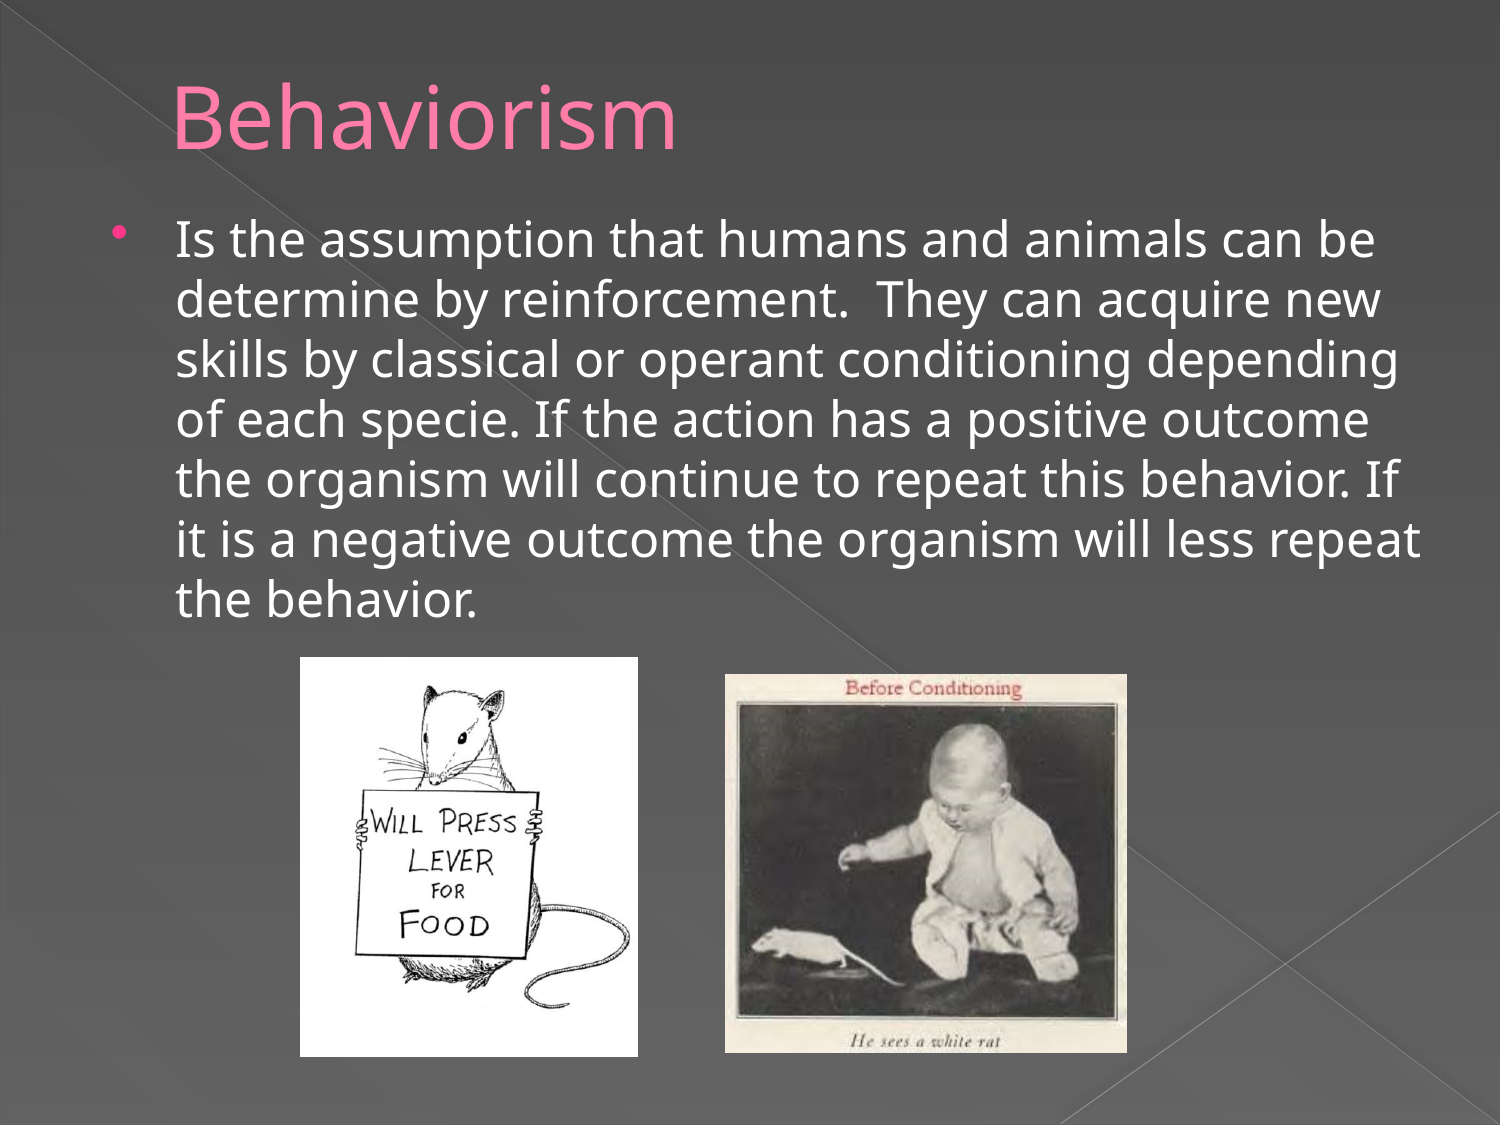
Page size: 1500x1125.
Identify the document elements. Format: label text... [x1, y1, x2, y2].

picture [299, 657, 638, 1057]
list Is the assumption that humans and animals can be determine by reinforcement. They can acquire new skills by classical or operant conditioning depending of each specie. If the action has a positive outcome the organism will continue to repeat this behavior. If it is a negative outcome the organism will less repeat the behavior. [87, 200, 1438, 950]
title Behaviorism [75, 0, 1425, 230]
picture [724, 674, 1127, 1054]
